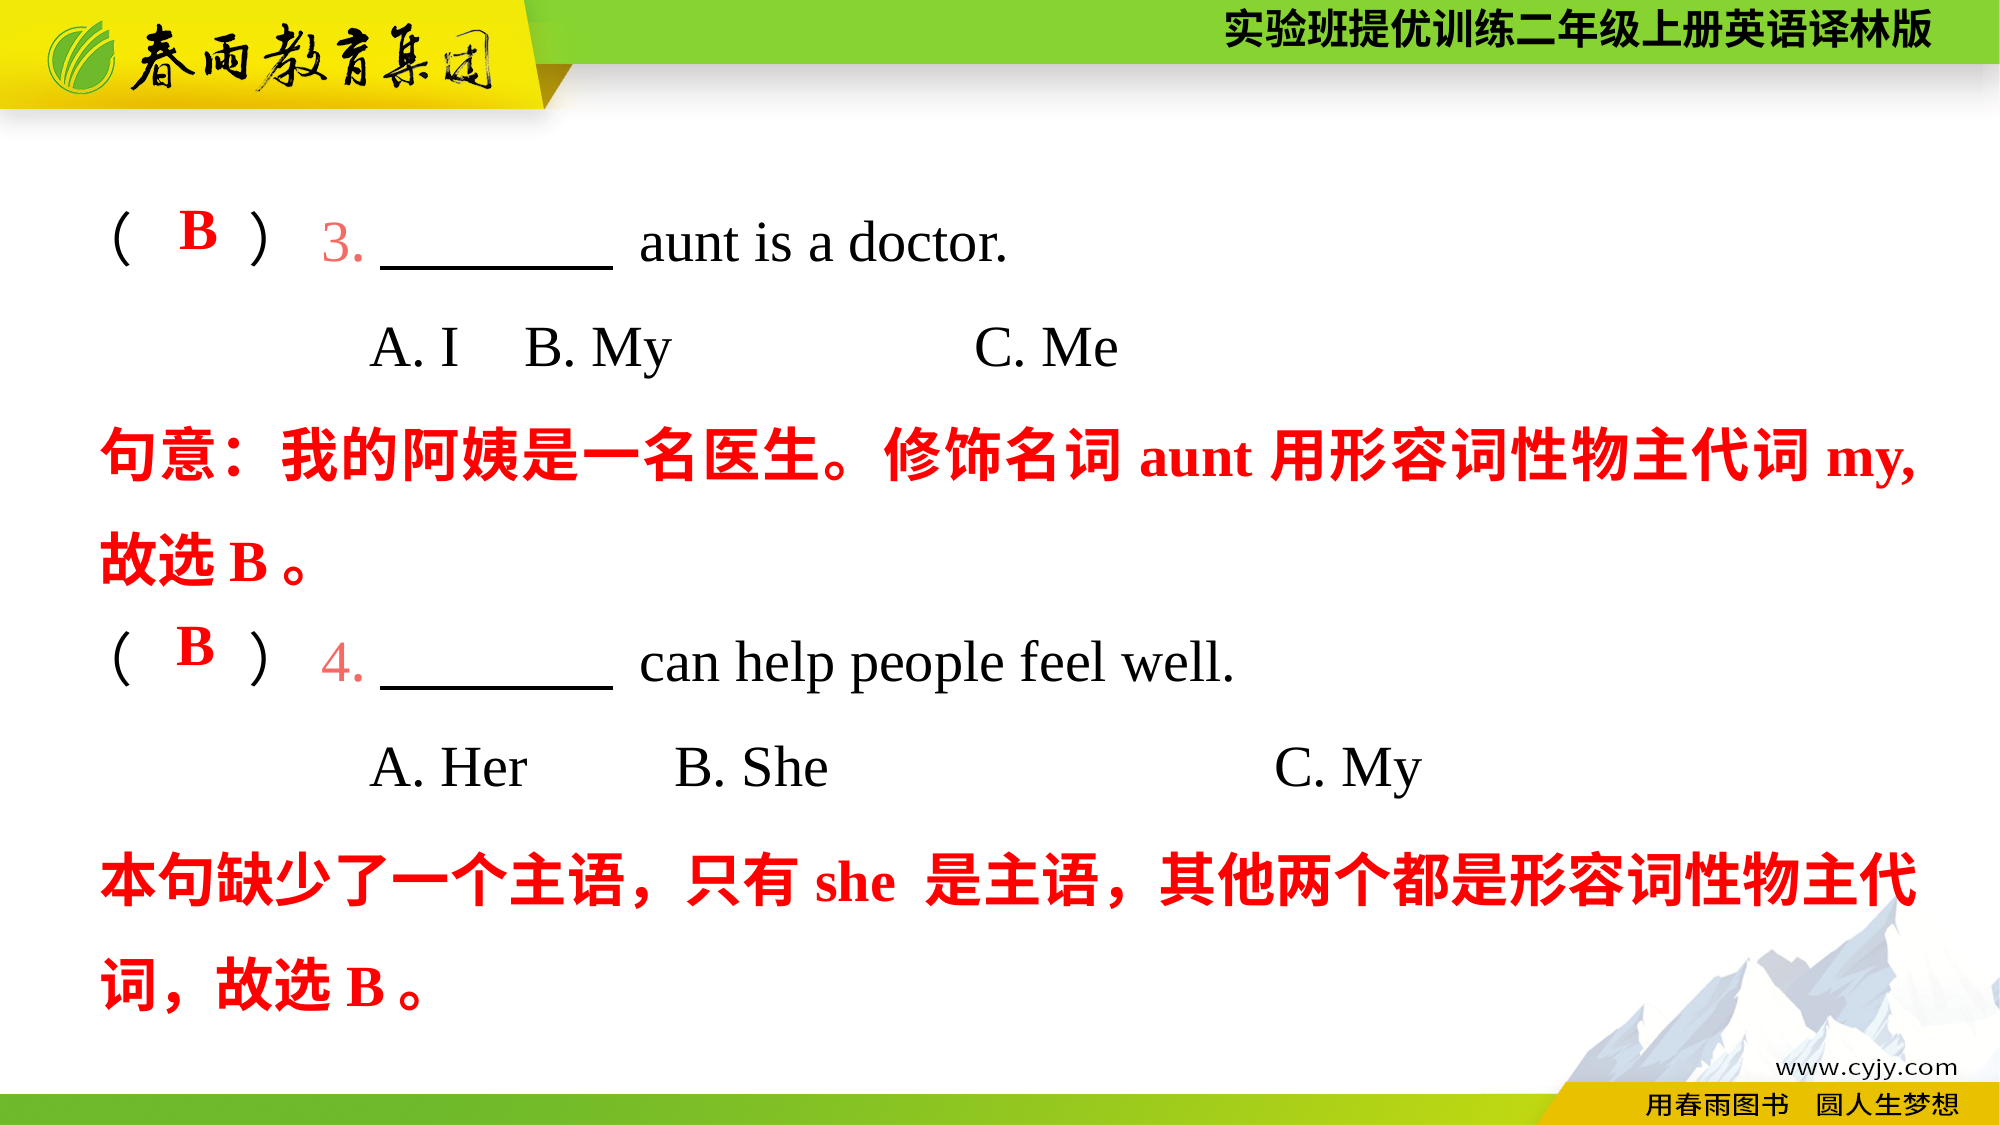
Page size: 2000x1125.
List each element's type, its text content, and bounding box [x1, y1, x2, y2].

text_box B [149, 183, 233, 269]
text_box B [161, 600, 231, 685]
list （ ）3. aunt is a doctor. A. I B. My C. Me （ ）4. can help people feel well. A. Her B. She C. My [59, 160, 1944, 813]
text_box 本句缺少了一个主语，只有she 是主语，其他两个都是形容词性物主代词，故选B。 [84, 800, 1933, 1026]
picture [0, 0, 2000, 1125]
text_box 句意：我的阿姨是一名医生。修饰名词aunt用形容词性物主代词my,故选B。 [84, 375, 1945, 601]
